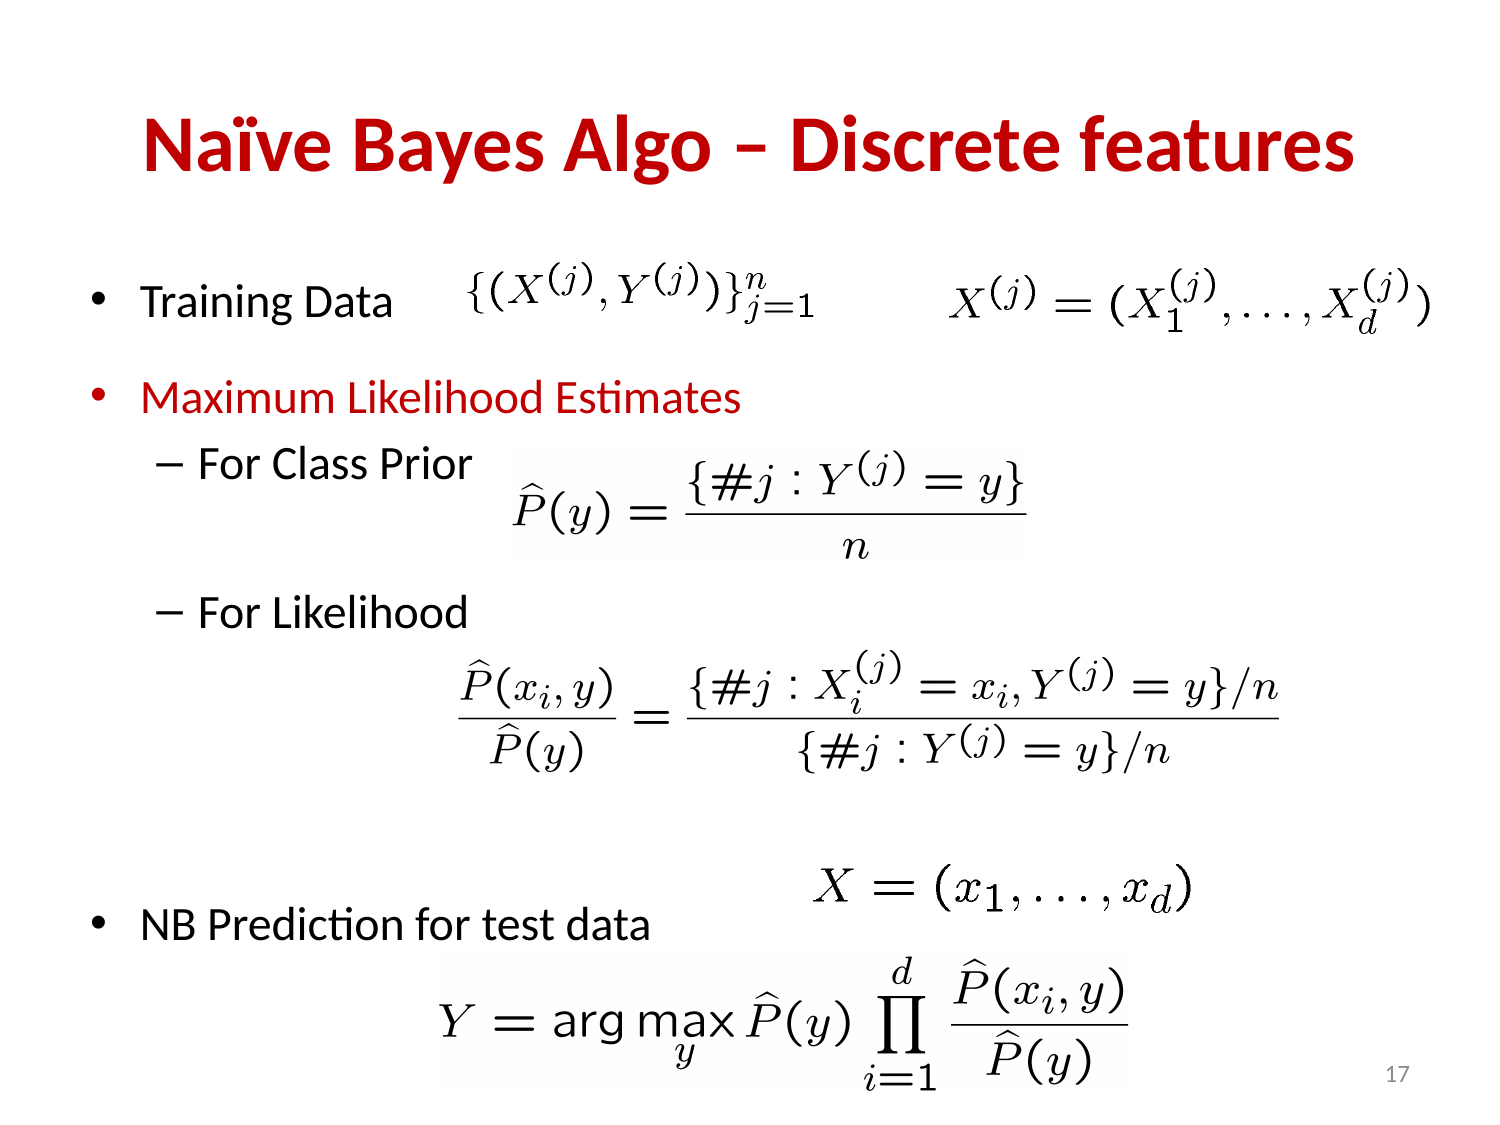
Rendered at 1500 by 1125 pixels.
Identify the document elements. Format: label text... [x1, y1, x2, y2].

title Naïve Bayes Algo – Discrete features [75, 45, 1425, 233]
list Training Data Maximum Likelihood Estimates For Class Prior For Likelihood NB Prediction for test data [75, 262, 1425, 963]
picture [457, 649, 1280, 776]
picture [465, 262, 826, 326]
slide_number 17 [1074, 1042, 1425, 1103]
picture [439, 954, 1129, 1091]
picture [812, 864, 1192, 913]
picture [512, 449, 1027, 561]
picture [948, 267, 1430, 335]
